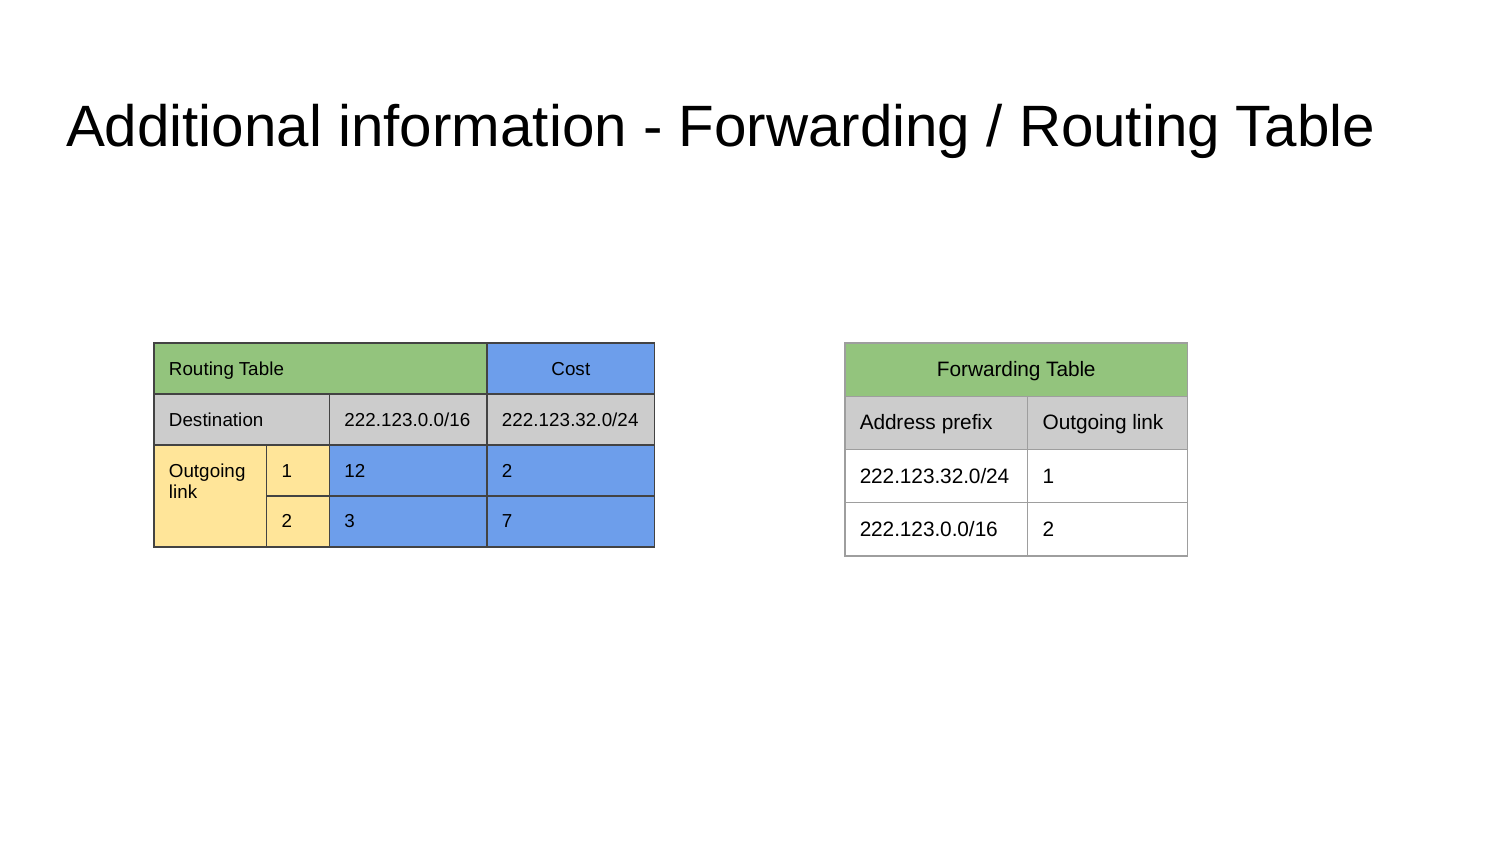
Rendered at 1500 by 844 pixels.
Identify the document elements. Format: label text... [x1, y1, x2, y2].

table_cell Outgoing link [1028, 397, 1187, 449]
table_cell 2 [488, 446, 654, 495]
table_cell Address prefix [846, 397, 1027, 449]
table_cell 222.123.32.0/24 [846, 450, 1027, 502]
table_header Routing Table [155, 344, 486, 393]
table_cell 12 [330, 446, 486, 495]
table_cell 2 [1028, 503, 1187, 555]
table_header Forwarding Table [846, 344, 1187, 396]
table_cell 222.123.0.0/16 [330, 395, 486, 444]
table_cell Destination [155, 395, 329, 444]
table_cell 1 [1028, 450, 1187, 502]
table_cell 3 [330, 497, 486, 546]
table_cell 222.123.0.0/16 [846, 503, 1027, 555]
table_cell 2 [267, 497, 329, 546]
table_cell Outgoing link [155, 446, 266, 546]
table_cell 222.123.32.0/24 [488, 395, 654, 444]
table_cell 7 [488, 497, 654, 546]
table_header Cost [488, 344, 654, 393]
title Additional information - Forwarding / Routing Table [51, 72, 1449, 167]
table_cell 1 [267, 446, 329, 495]
